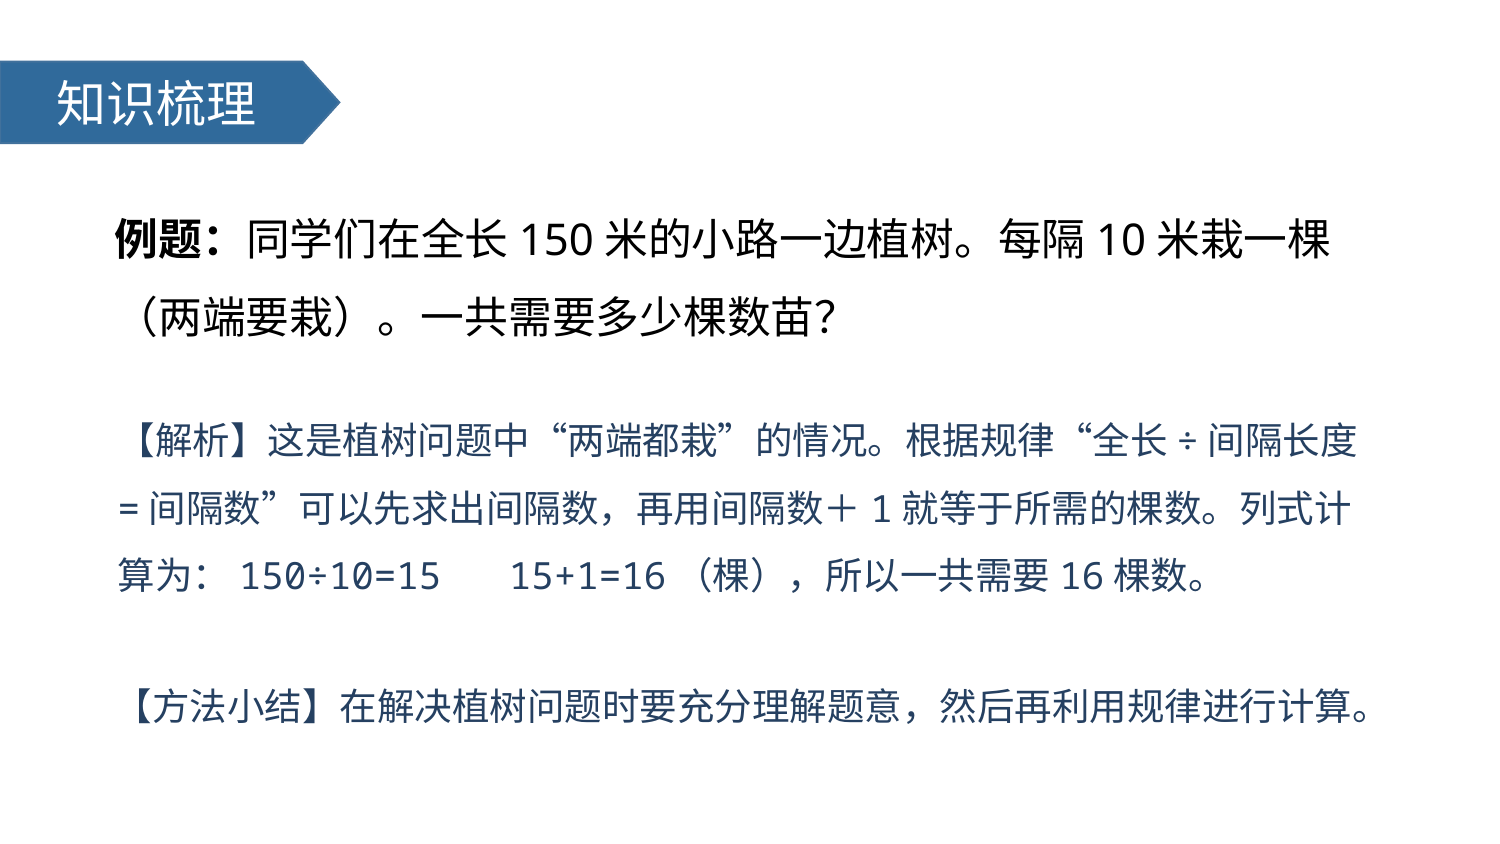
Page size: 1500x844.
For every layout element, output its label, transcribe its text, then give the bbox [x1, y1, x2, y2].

text_box 例题：同学们在全长150米的小路一边植树。每隔10米栽一棵（两端要栽）。一共需要多少棵数苗？ [103, 179, 1363, 349]
text_box 【方法小结】在解决植树问题时要充分理解题意，然后再利用规律进行计算。 [103, 655, 1381, 734]
text_box 知识梳理 [0, 61, 340, 144]
text_box 【解析】这是植树问题中“两端都栽”的情况。根据规律“全长÷间隔长度=间隔数”可以先求出间隔数，再用间隔数＋1就等于所需的棵数。列式计算为：150÷10=15 15+1=16（棵），所以一共需要16棵数。 [106, 389, 1380, 603]
